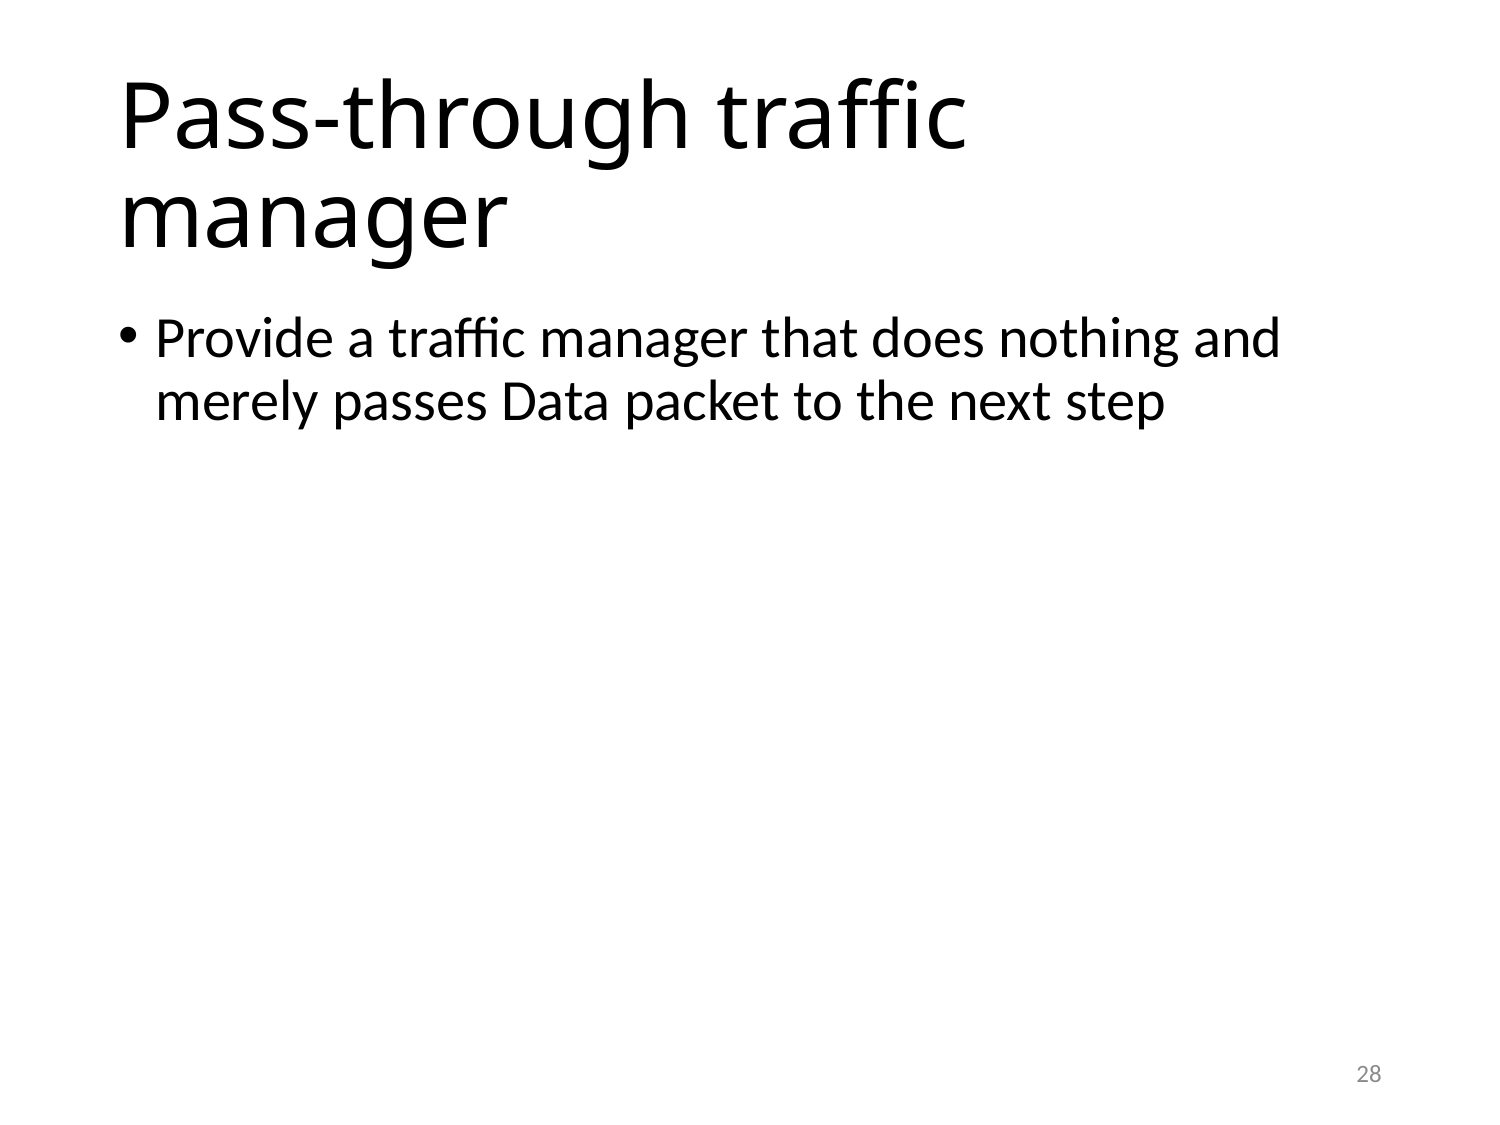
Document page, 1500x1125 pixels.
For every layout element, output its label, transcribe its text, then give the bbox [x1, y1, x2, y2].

list Provide a traffic manager that does nothing and merely passes Data packet to the next step [103, 299, 1397, 1014]
slide_number 28 [1059, 1042, 1397, 1103]
title Pass-through traffic manager [103, 59, 1397, 278]
